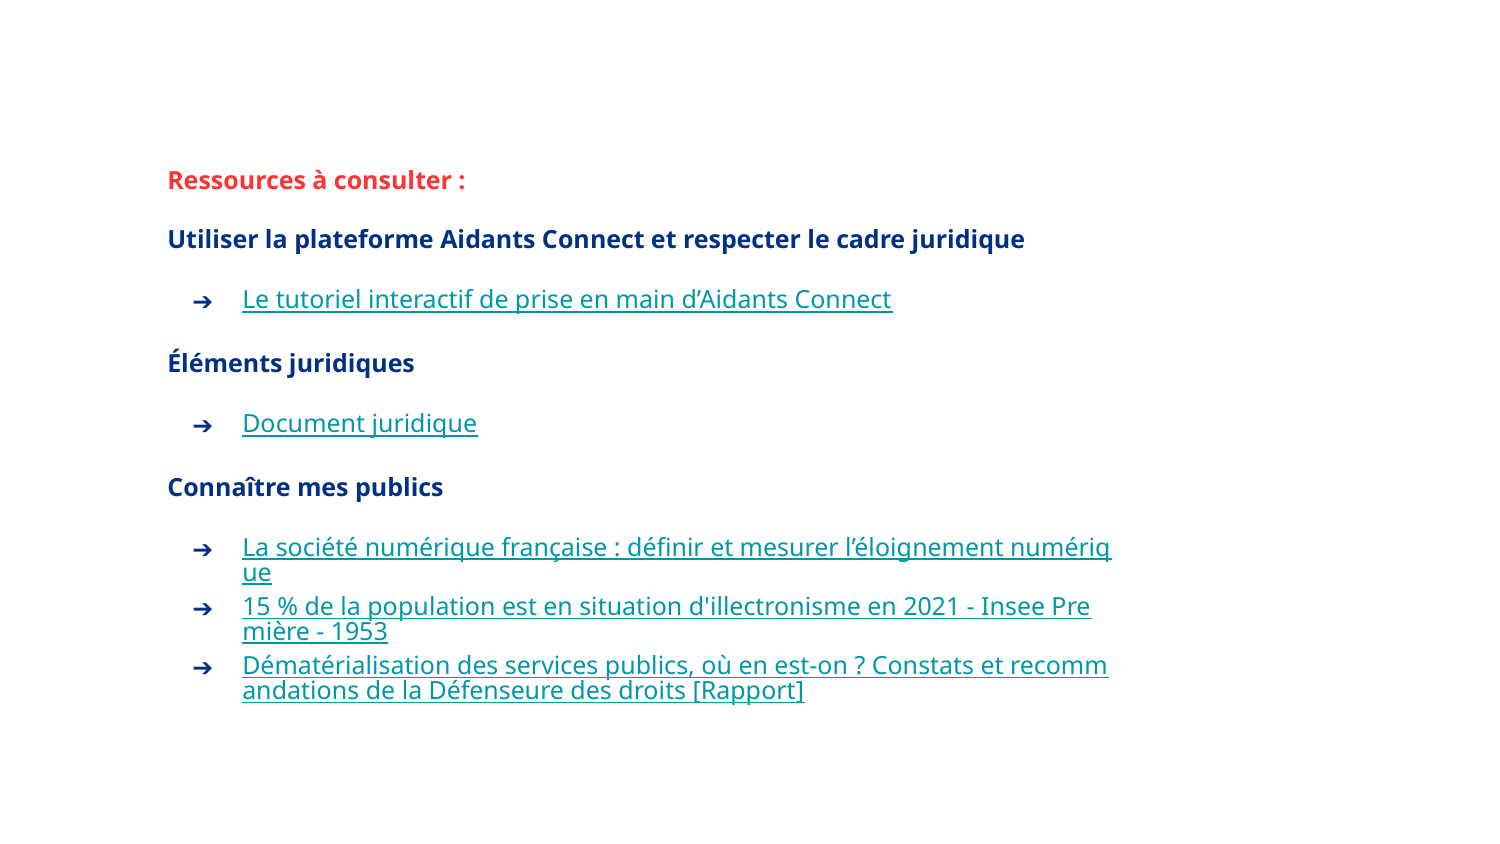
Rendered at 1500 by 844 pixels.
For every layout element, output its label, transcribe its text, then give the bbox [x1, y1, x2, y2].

text_box Ressources à consulter : Utiliser la plateforme Aidants Connect et respecter le cadre juridique Le tutoriel interactif de prise en main d’Aidants Connect Éléments juridiques Document juridique Connaître mes publics La société numérique française : définir et mesurer l’éloignement numérique 15 % de la population est en situation d'illectronisme en 2021 - Insee Première - 1953 Dématérialisation des services publics, où en est-on ? Constats et recommandations de la Défenseure des droits [Rapport] [152, 149, 1129, 649]
